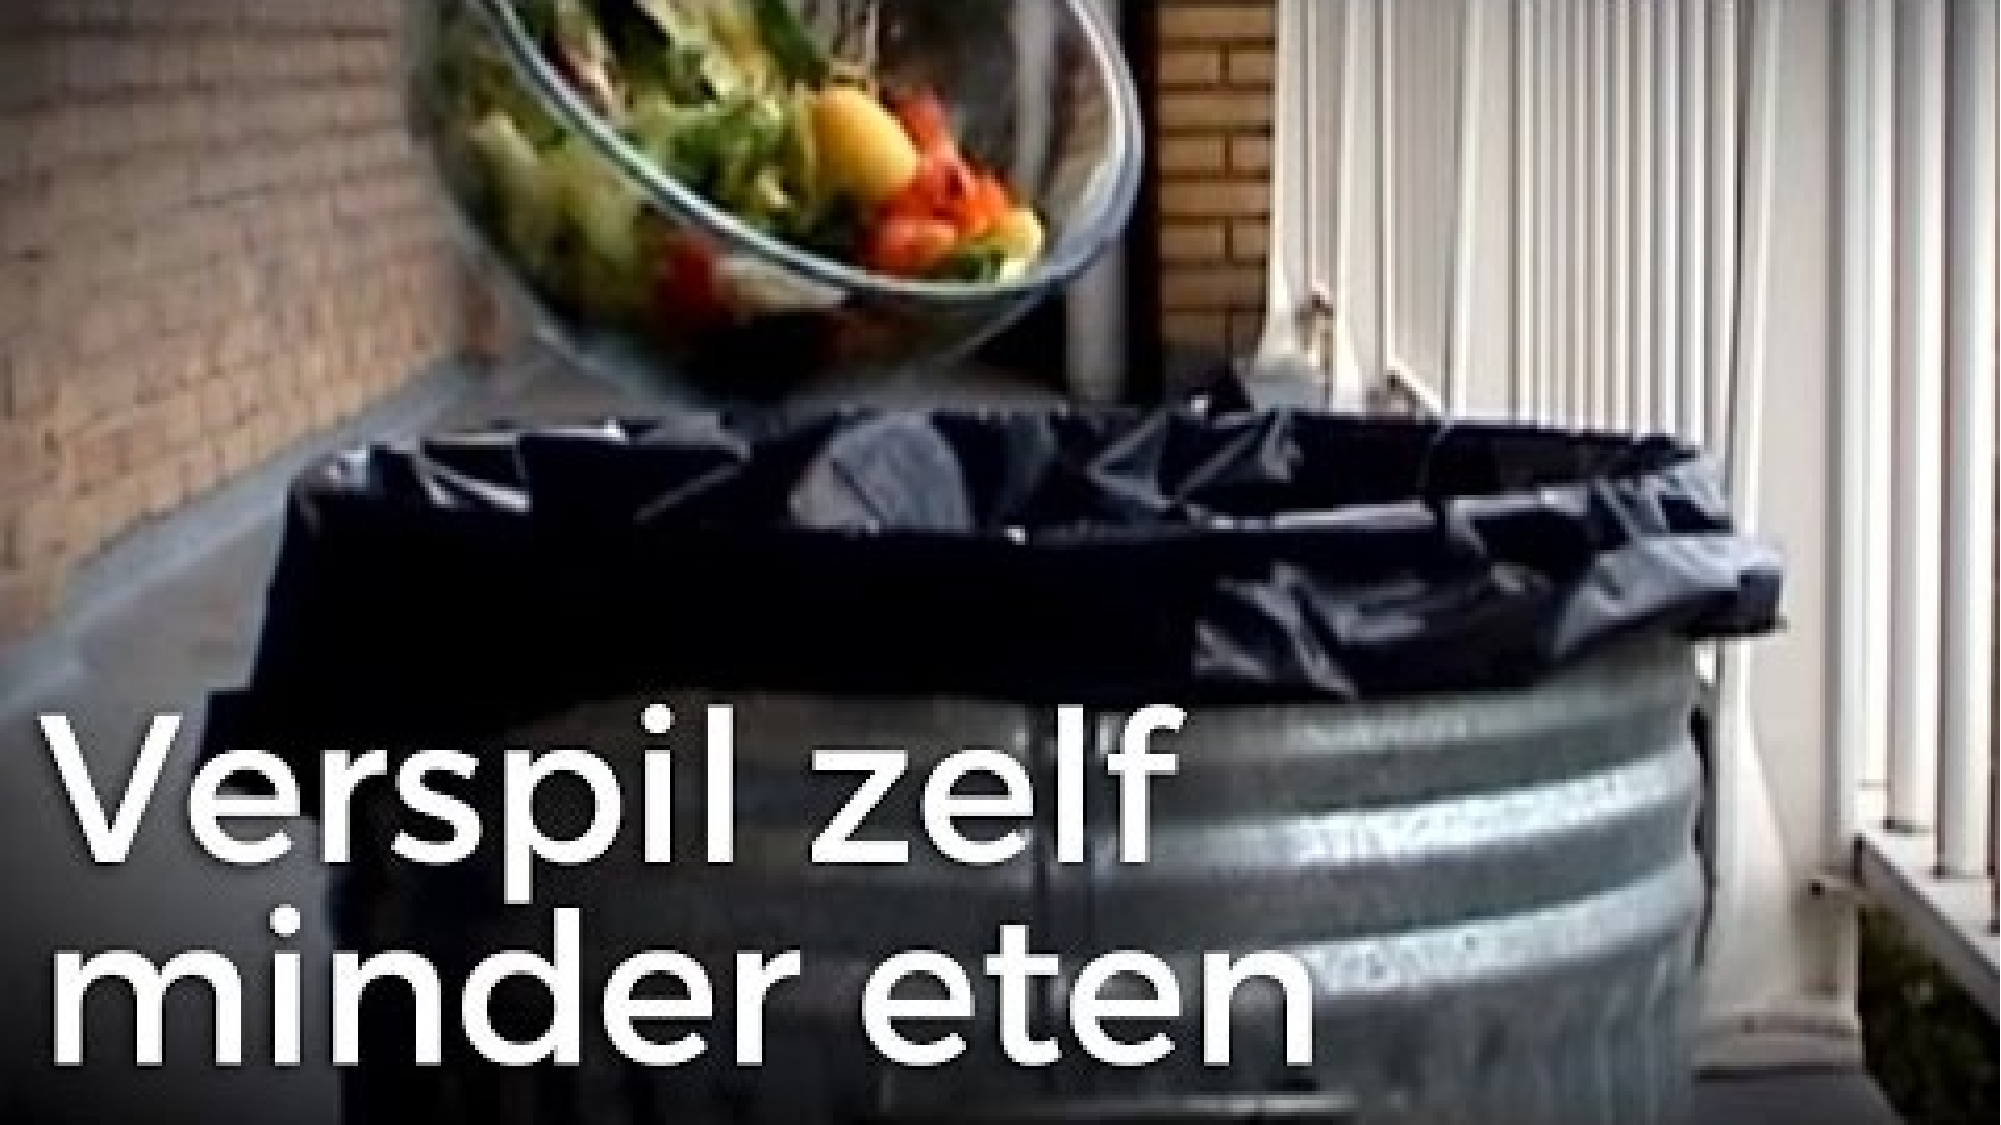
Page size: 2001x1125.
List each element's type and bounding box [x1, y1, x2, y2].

list [0, 0, 2000, 1125]
